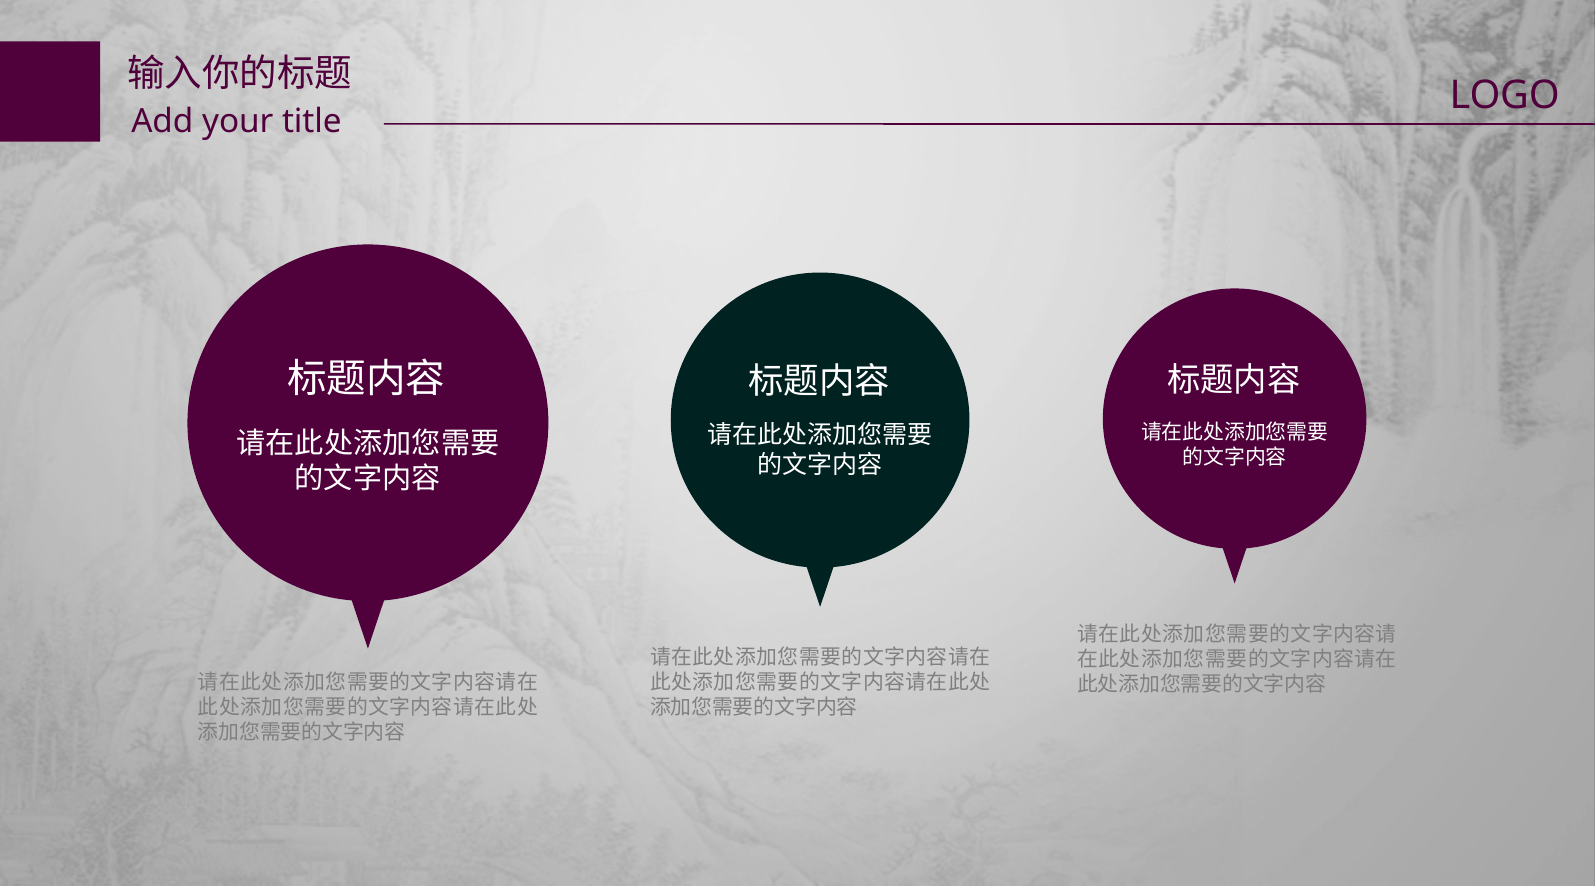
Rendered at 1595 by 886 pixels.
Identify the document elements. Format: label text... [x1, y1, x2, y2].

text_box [670, 272, 970, 608]
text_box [1102, 288, 1367, 584]
text_box 请在此处添加您需要的文字内容请在此处添加您需要的文字内容请在此处添加您需要的文字内容 [634, 635, 1007, 727]
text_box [0, 0, 1595, 886]
text_box 请在此处添加您需要的文字内容请在此处添加您需要的文字内容请在此处添加您需要的文字内容 [1061, 612, 1413, 704]
text_box 请在此处添加您需要的文字内容请在此处添加您需要的文字内容请在此处添加您需要的文字内容 [182, 660, 554, 752]
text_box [187, 244, 549, 649]
